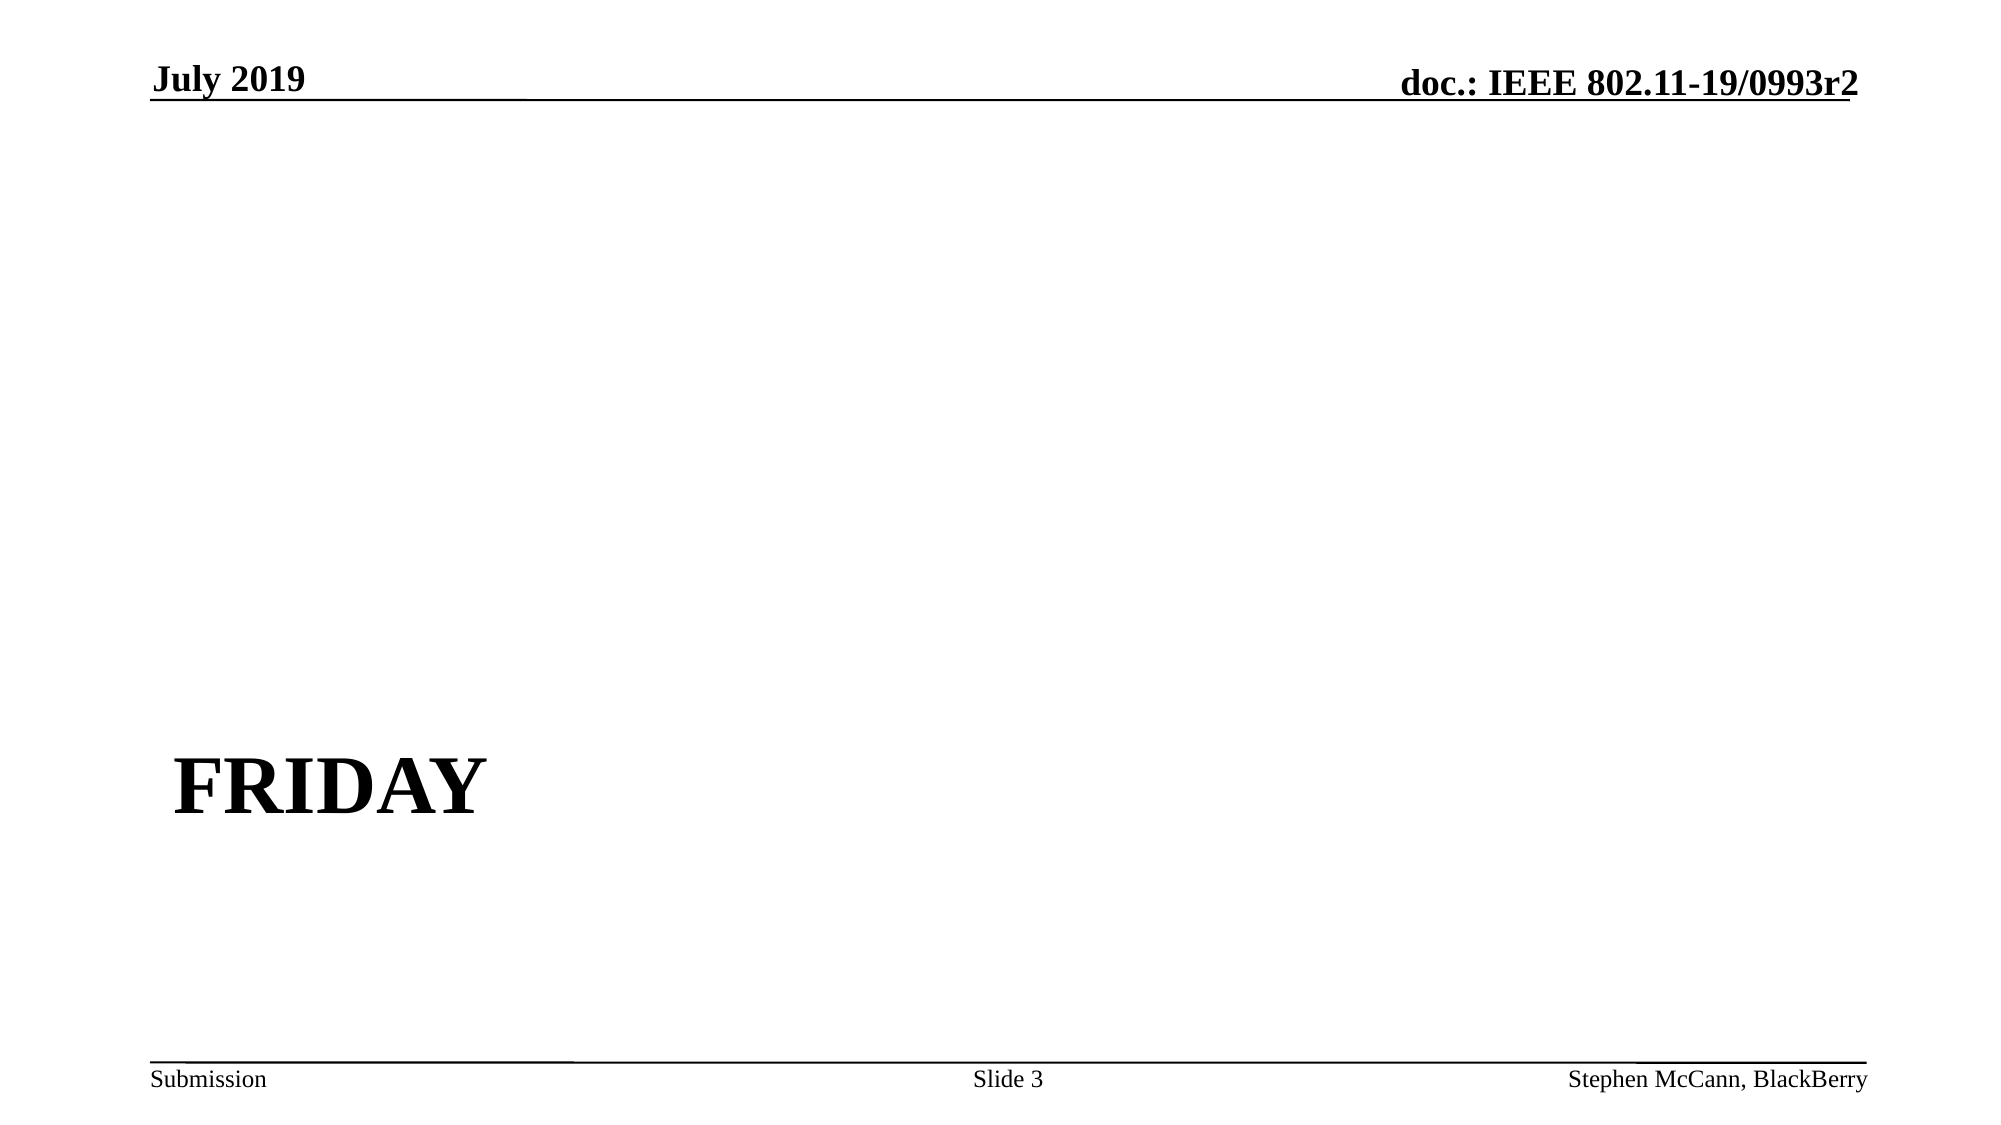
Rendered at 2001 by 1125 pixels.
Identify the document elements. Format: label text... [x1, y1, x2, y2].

slide_number Slide 3 [950, 1061, 1067, 1123]
footer Stephen McCann, BlackBerry [1171, 1061, 1869, 1093]
title Friday [157, 722, 1859, 947]
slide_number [152, 54, 563, 100]
